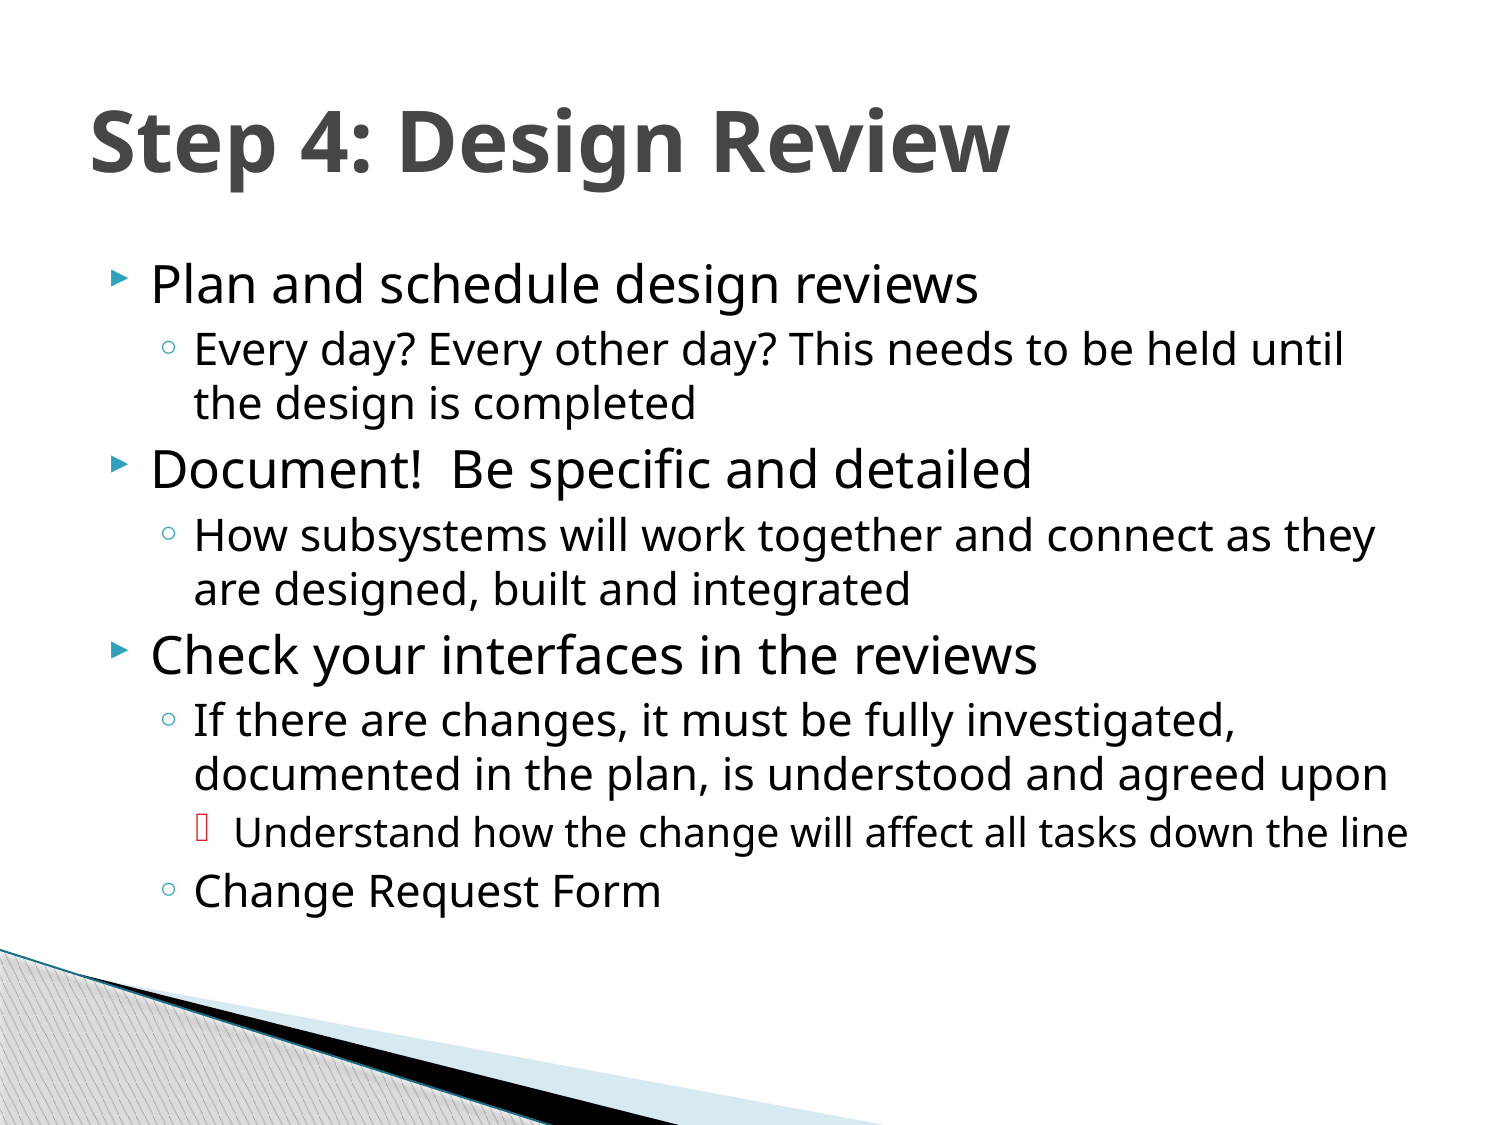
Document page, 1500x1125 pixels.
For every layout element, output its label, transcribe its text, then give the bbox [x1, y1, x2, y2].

title Step 4: Design Review [75, 45, 1425, 233]
list Plan and schedule design reviews Every day? Every other day? This needs to be held until the design is completed Document! Be specific and detailed How subsystems will work together and connect as they are designed, built and integrated Check your interfaces in the reviews If there are changes, it must be fully investigated, documented in the plan, is understood and agreed upon Understand how the change will affect all tasks down the line Change Request Form [75, 243, 1425, 986]
